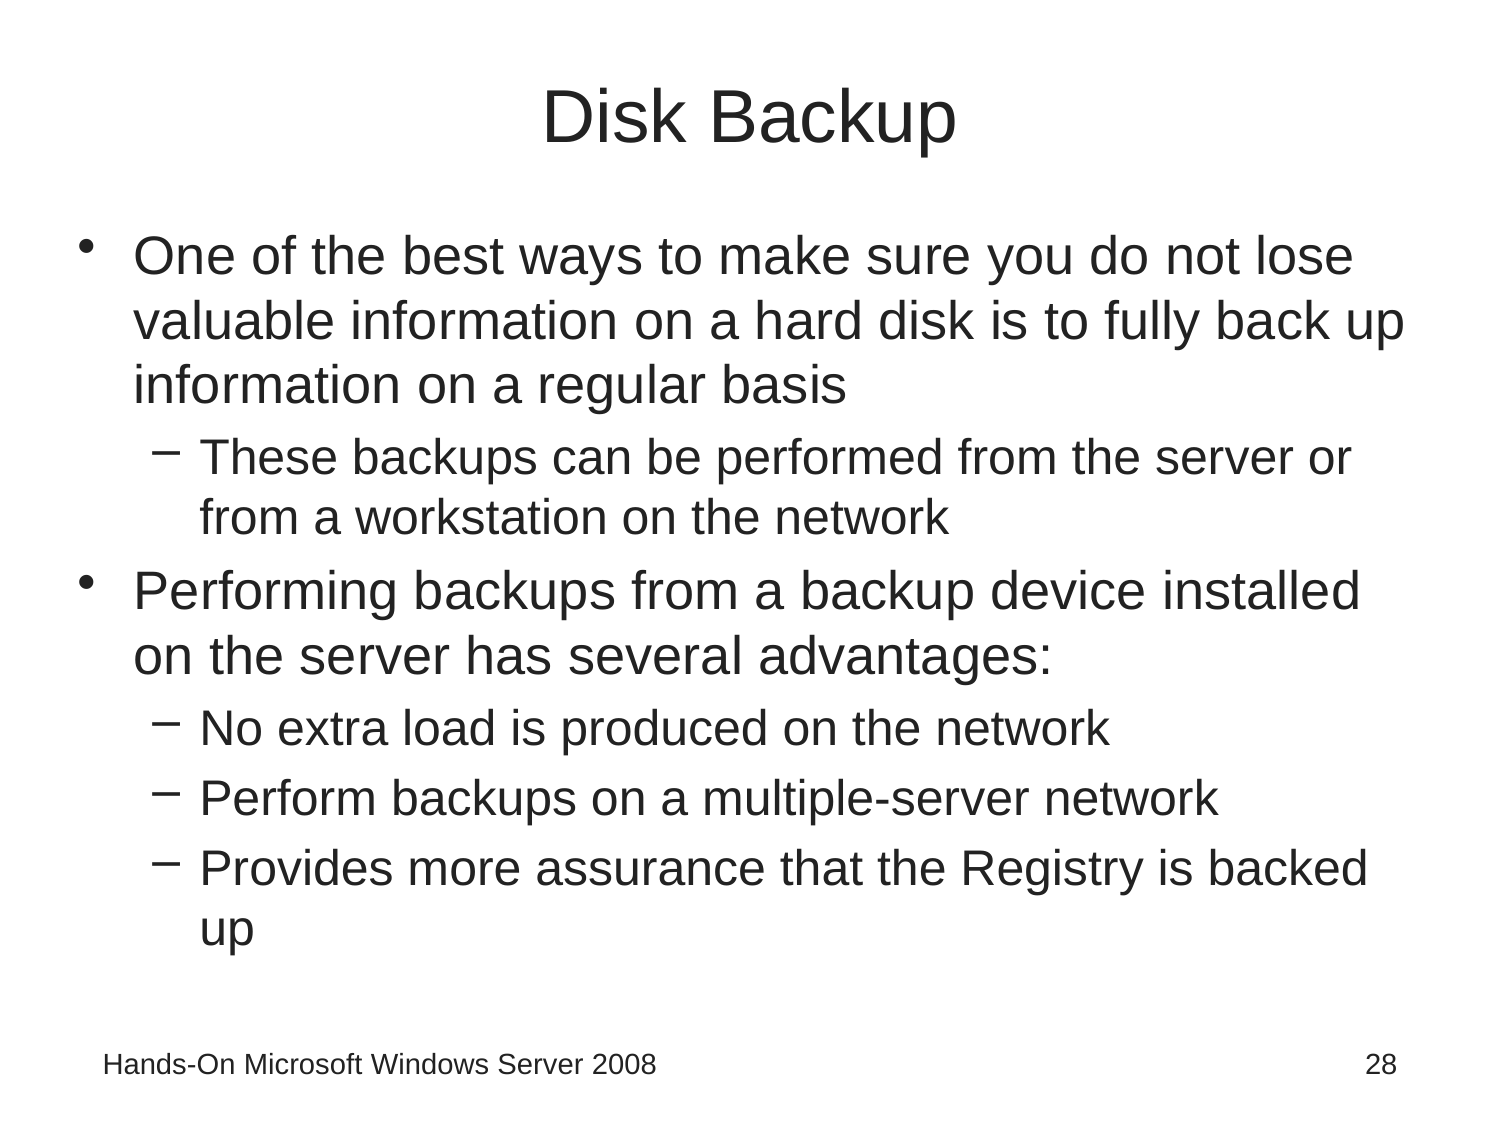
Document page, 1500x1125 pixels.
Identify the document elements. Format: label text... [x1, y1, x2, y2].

slide_number 28 [1074, 1037, 1413, 1101]
title Disk Backup [87, 37, 1413, 188]
list One of the best ways to make sure you do not lose valuable information on a hard disk is to fully back up information on a regular basis These backups can be performed from the server or from a workstation on the network Performing backups from a backup device installed on the server has several advantages: No extra load is produced on the network Perform backups on a multiple-server network Provides more assurance that the Registry is backed up [62, 212, 1426, 1001]
footer Hands-On Microsoft Windows Server 2008 [87, 1037, 1051, 1101]
